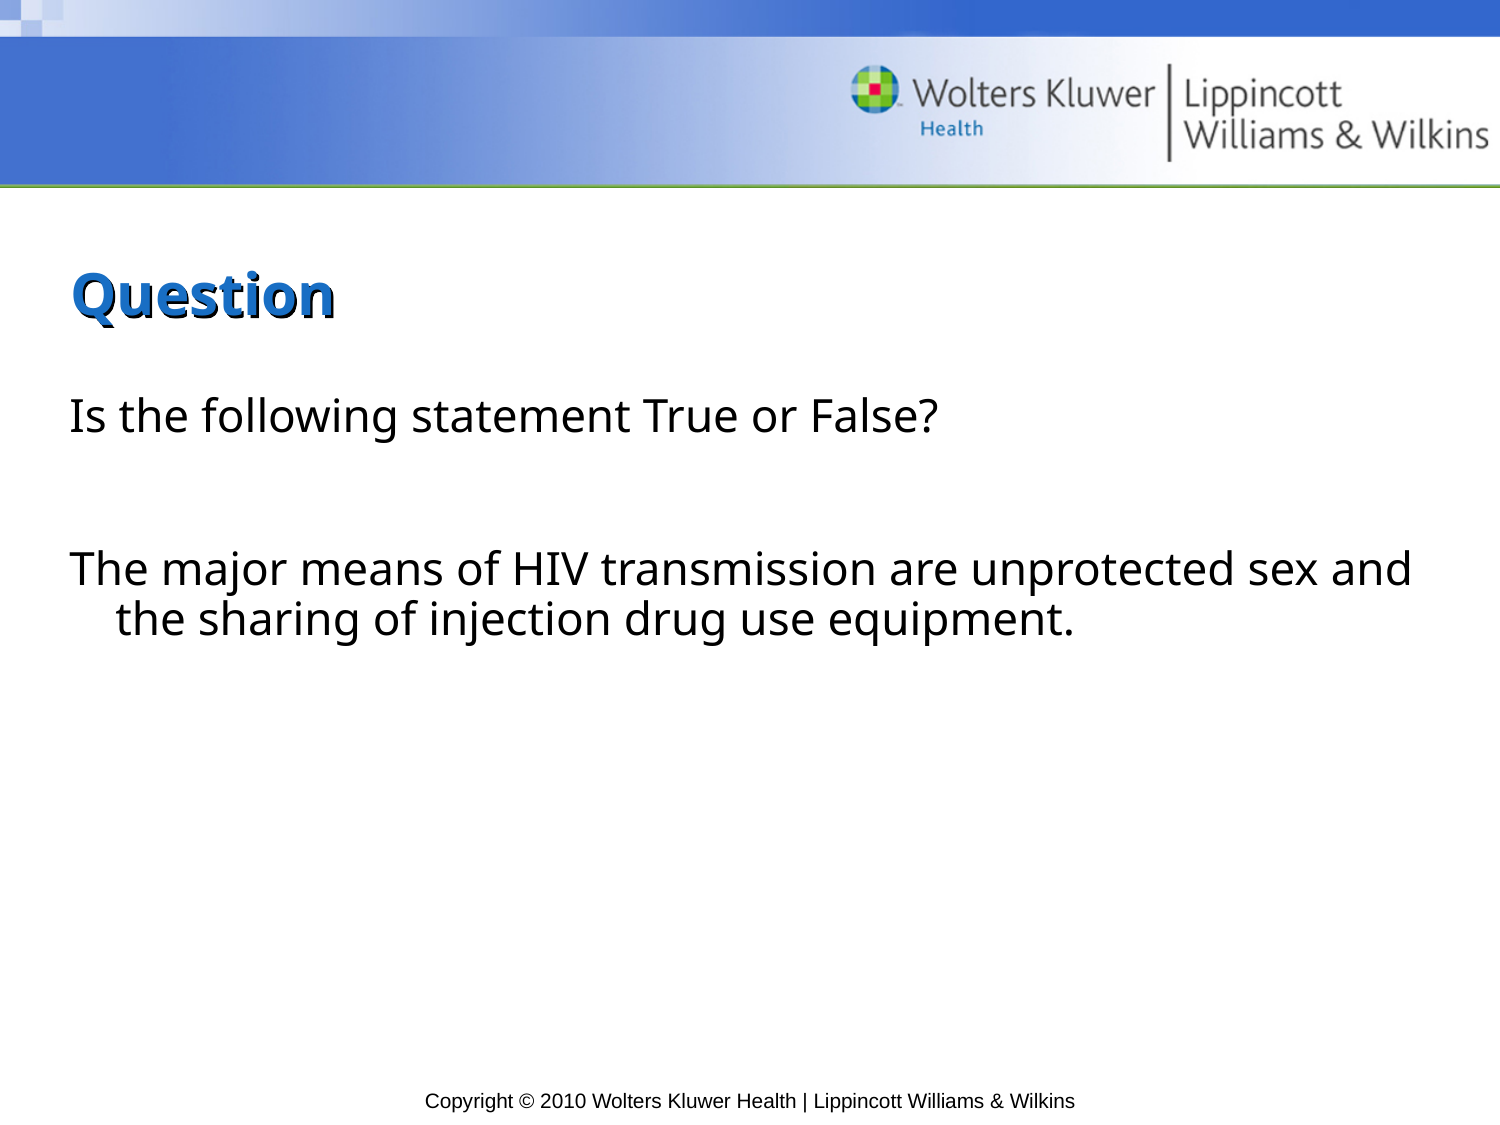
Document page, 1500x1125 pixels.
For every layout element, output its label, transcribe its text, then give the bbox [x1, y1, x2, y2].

picture [0, 0, 1500, 188]
title Question [70, 264, 1470, 329]
list Is the following statement True or False? The major means of HIV transmission are unprotected sex and the sharing of injection drug use equipment. [53, 384, 1468, 1088]
